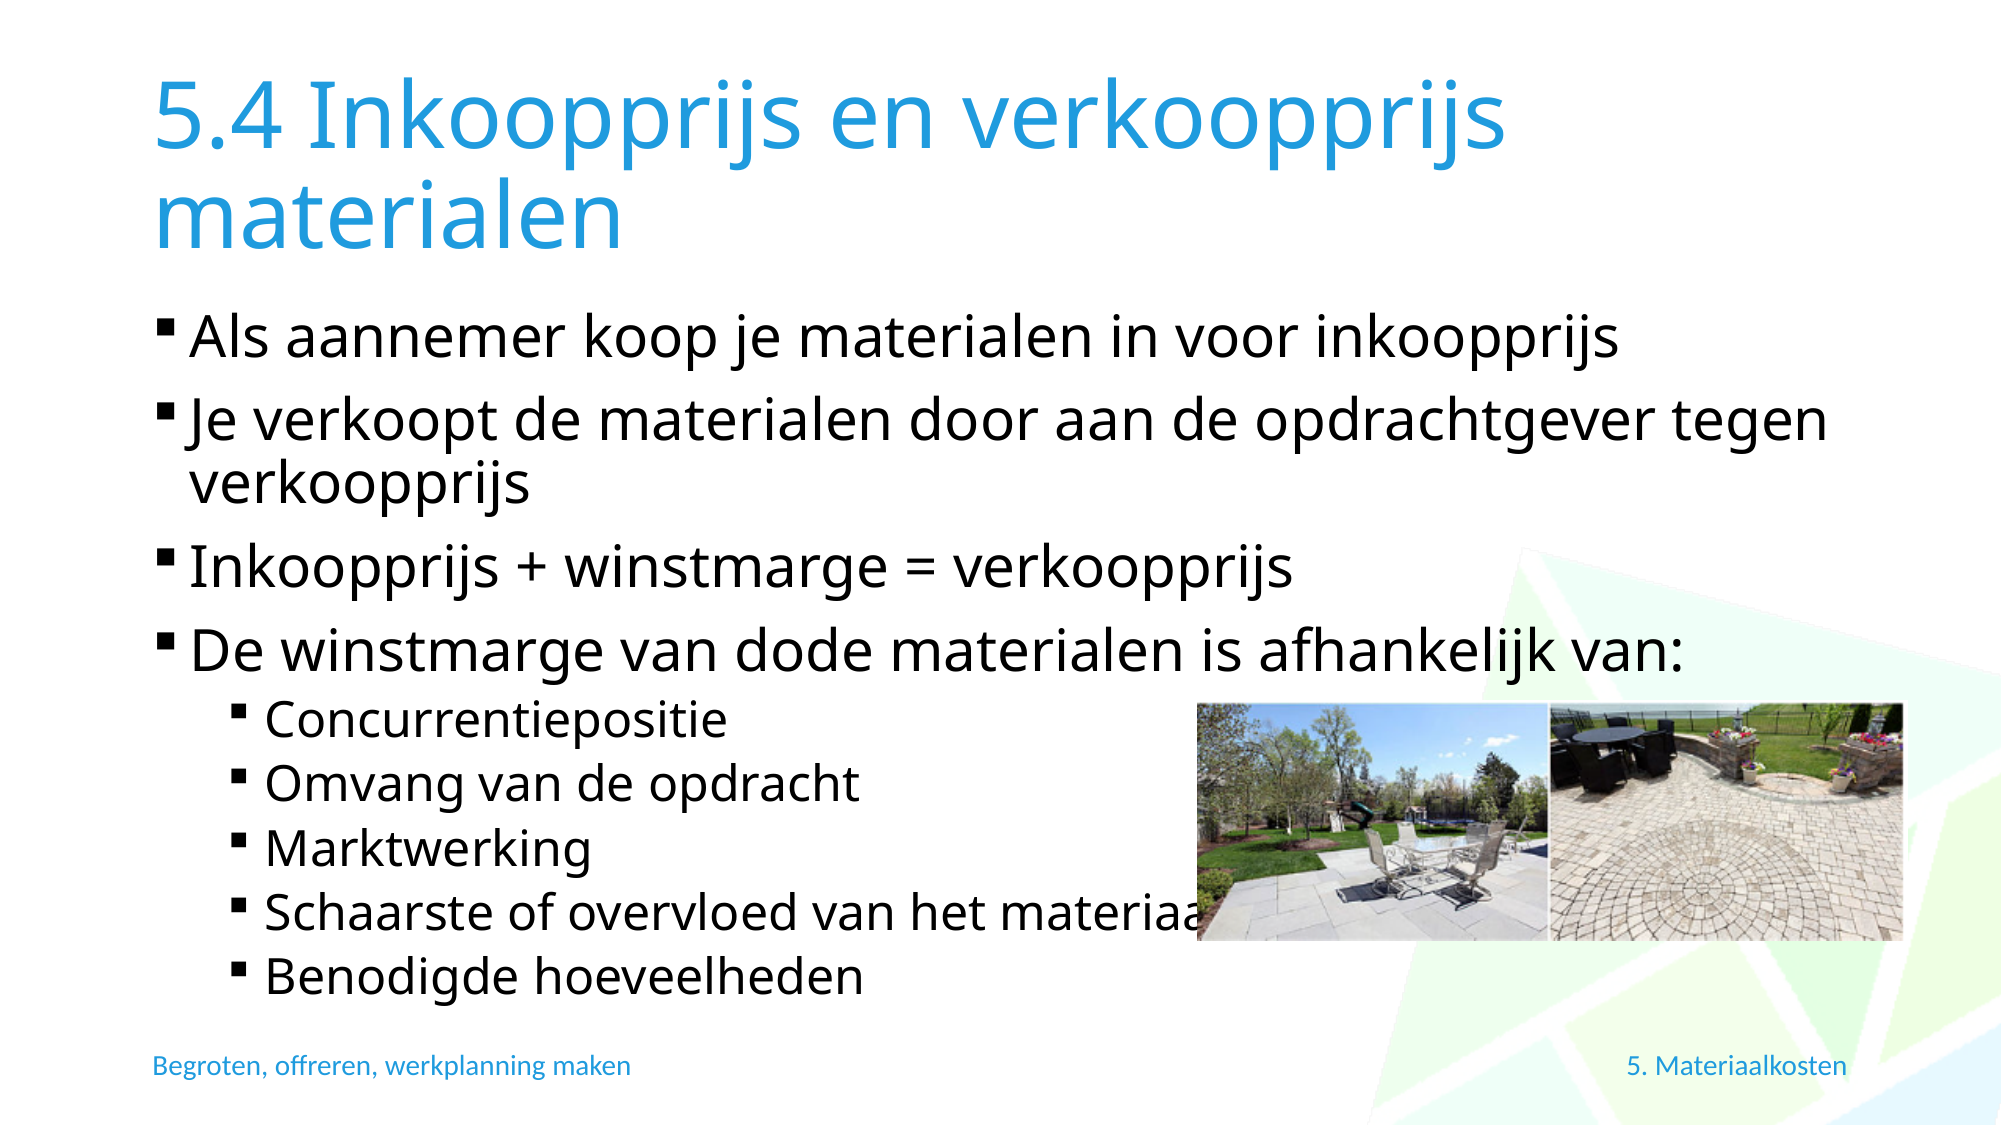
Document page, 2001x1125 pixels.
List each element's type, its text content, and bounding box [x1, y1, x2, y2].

list 5. Materiaalkosten [1412, 1042, 1863, 1103]
list Als aannemer koop je materialen in voor inkoopprijs Je verkoopt de materialen door aan de opdrachtgever tegen verkoopprijs Inkoopprijs + winstmarge = verkoopprijs De winstmarge van dode materialen is afhankelijk van: Concurrentiepositie Omvang van de opdracht Marktwerking Schaarste of overvloed van het materiaal Benodigde hoeveelheden [137, 299, 1863, 1014]
picture [1197, 700, 1908, 941]
list Begroten, offreren, werkplanning maken [137, 1042, 658, 1087]
title 5.4 Inkoopprijs en verkoopprijs materialen [137, 59, 1863, 278]
